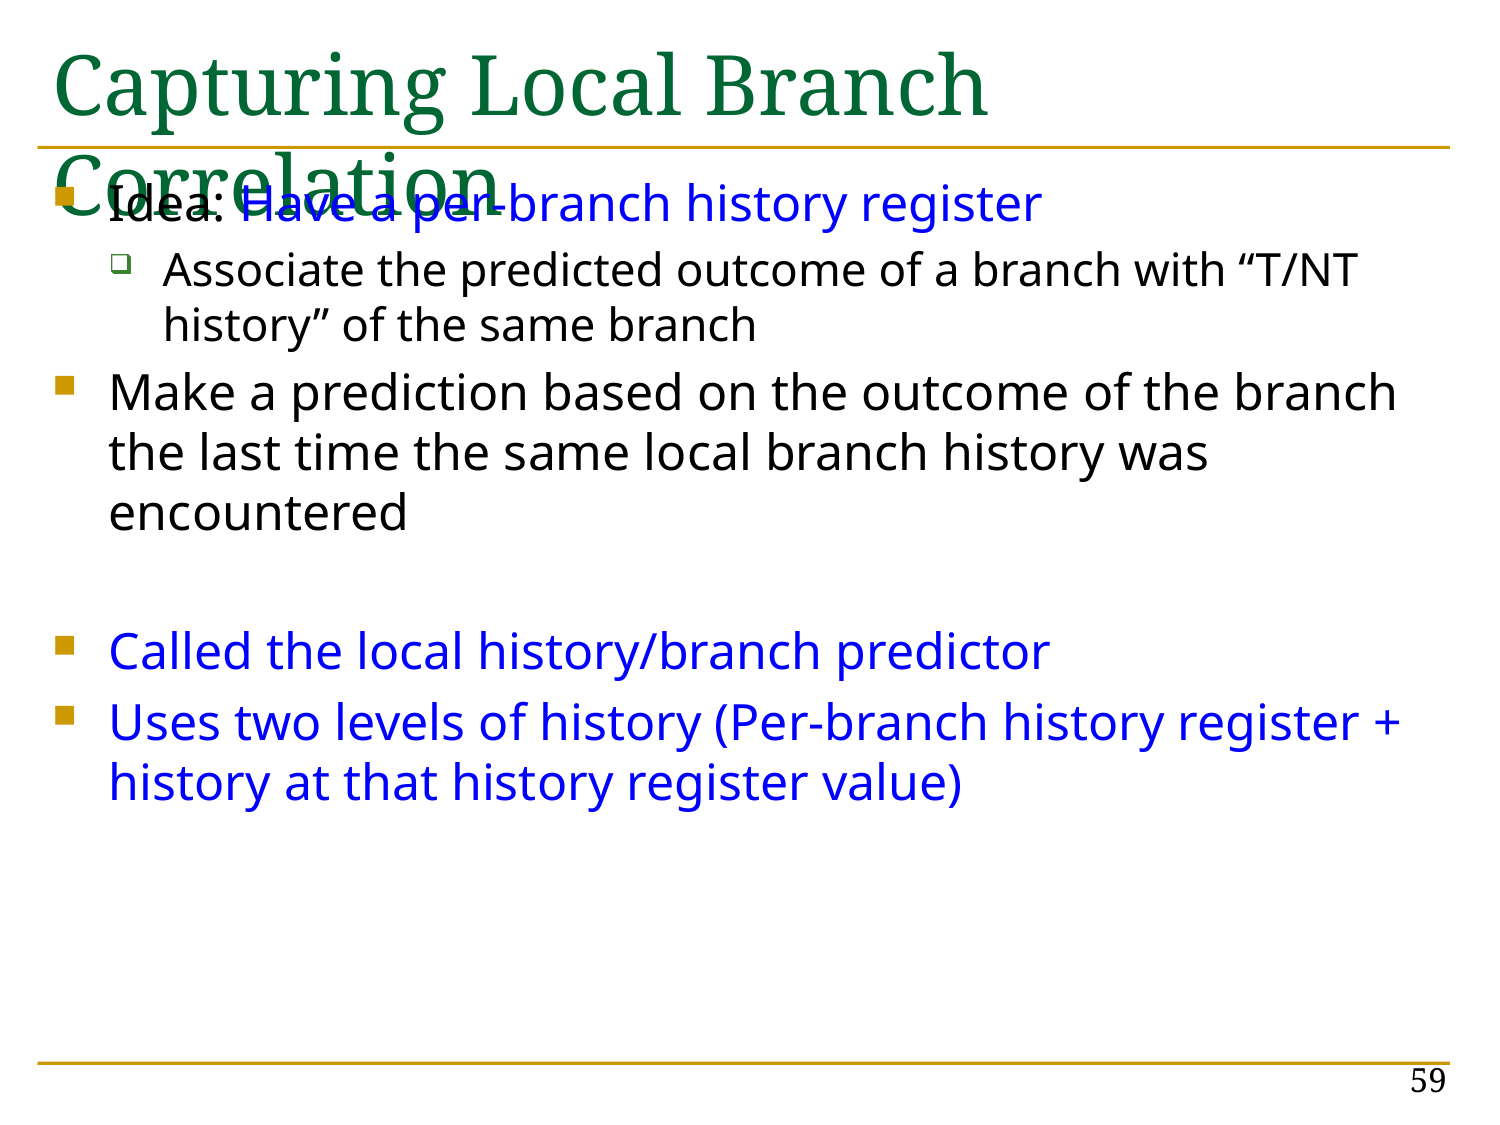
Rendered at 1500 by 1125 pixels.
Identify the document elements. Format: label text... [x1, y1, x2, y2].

list Idea: Have a per-branch history register Associate the predicted outcome of a branch with “T/NT history” of the same branch Make a prediction based on the outcome of the branch the last time the same local branch history was encountered Called the local history/branch predictor Uses two levels of history (Per-branch history register + history at that history register value) [37, 163, 1488, 1016]
title Capturing Local Branch Correlation [37, 24, 1450, 163]
slide_number 59 [1111, 1036, 1462, 1112]
